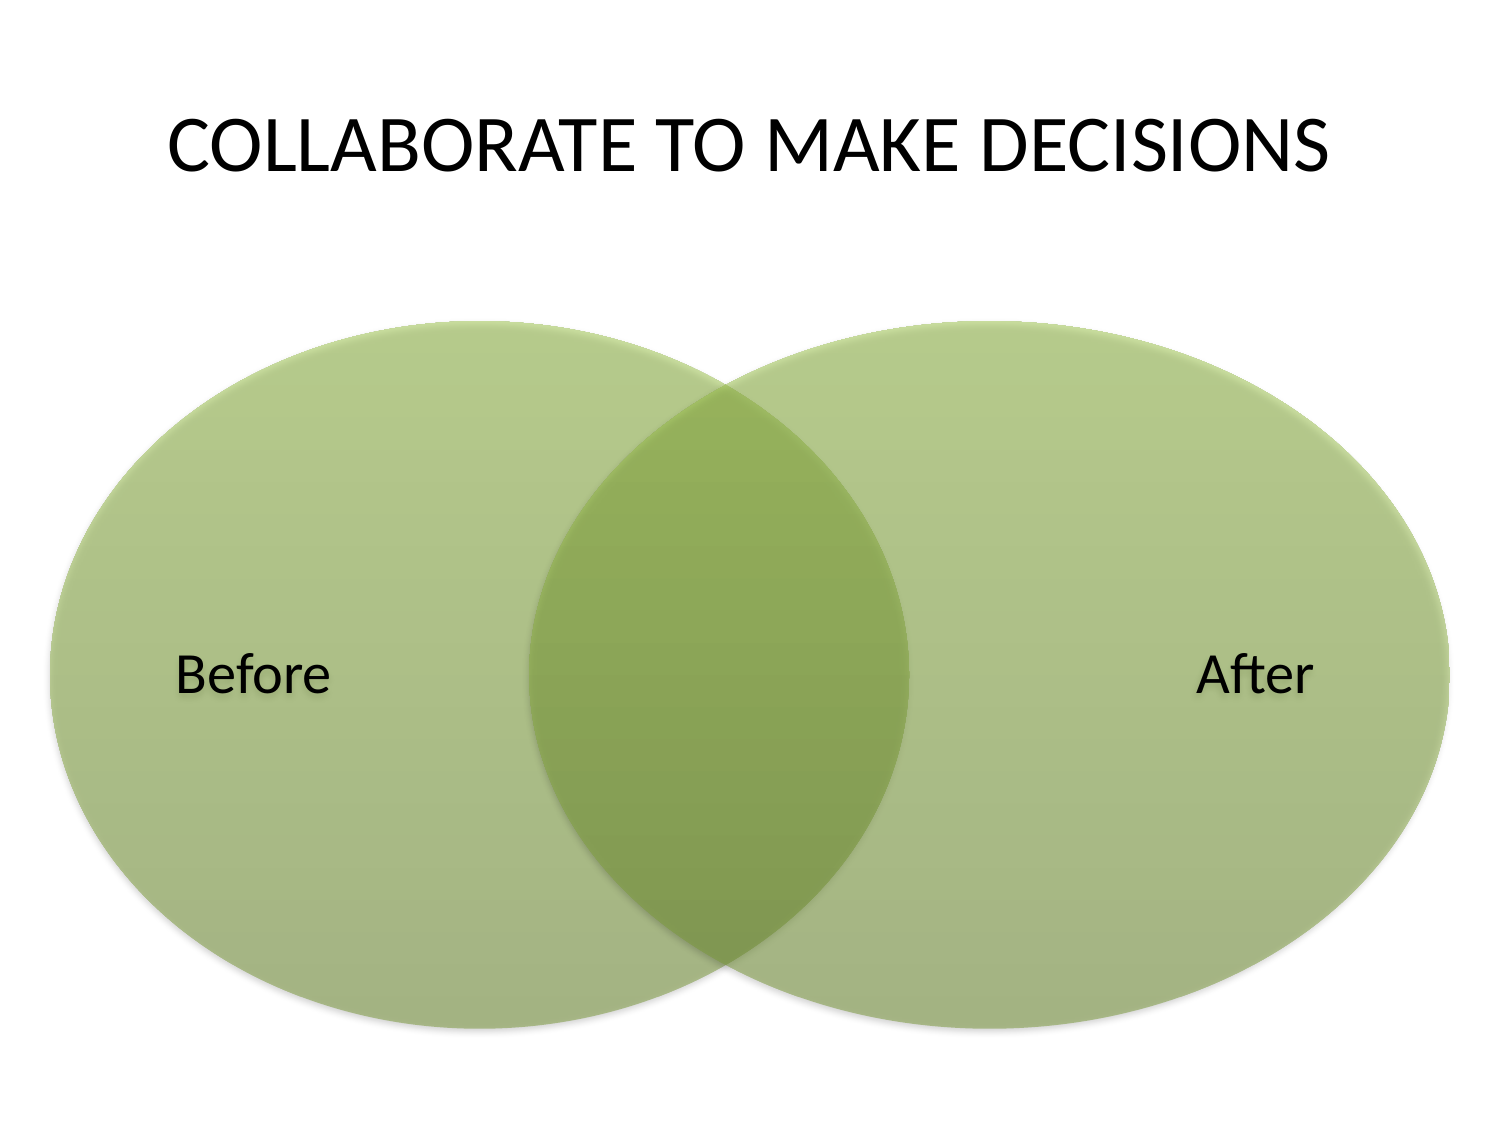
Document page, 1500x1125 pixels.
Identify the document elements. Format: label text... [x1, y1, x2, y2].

title COLLABORATE TO MAKE DECISIONS [75, 45, 1425, 233]
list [112, 262, 1388, 1088]
